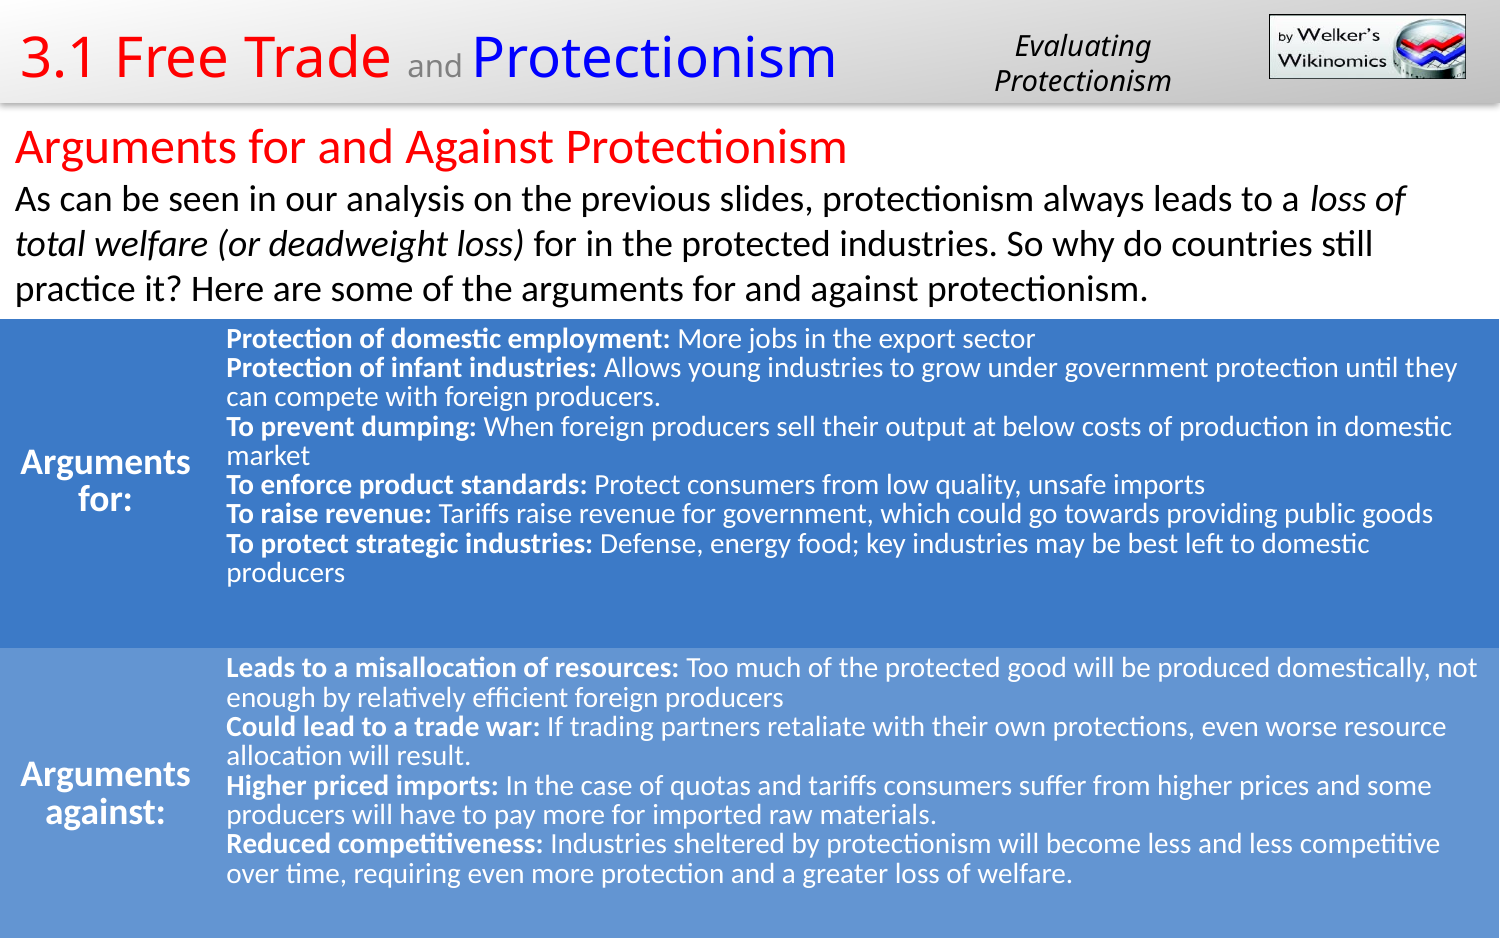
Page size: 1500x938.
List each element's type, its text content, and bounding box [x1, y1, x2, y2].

table_header Arguments for: [0, 319, 211, 648]
table_header Protection of domestic employment: More jobs in the export sector Protection of infant industries: Allows young industries to grow under government protection until they can compete with foreign producers. To prevent dumping: When foreign producers sell their output at below costs of production in domestic market To enforce product standards: Protect consumers from low quality, unsafe imports To raise revenue: Tariffs raise revenue for government, which could go towards providing public goods To protect strategic industries: Defense, energy food; key industries may be best left to domestic producers [211, 319, 1499, 648]
picture [1269, 14, 1466, 79]
text_box Evaluating Protectionism [916, 20, 1250, 106]
table_cell Arguments against: [0, 648, 211, 938]
table_cell Leads to a misallocation of resources: Too much of the protected good will be produced domestically, not enough by relatively efficient foreign producers Could lead to a trade war: If trading partners retaliate with their own protections, even worse resource allocation will result. Higher priced imports: In the case of quotas and tariffs consumers suffer from higher prices and some producers will have to pay more for imported raw materials. Reduced competitiveness: Industries sheltered by protectionism will become less and less competitive over time, requiring even more protection and a greater loss of welfare. [211, 648, 1499, 938]
text_box Arguments for and Against Protectionism As can be seen in our analysis on the previous slides, protectionism always leads to a loss of total welfare (or deadweight loss) for in the protected industries. So why do countries still practice it? Here are some of the arguments for and against protectionism. [0, 106, 1500, 316]
